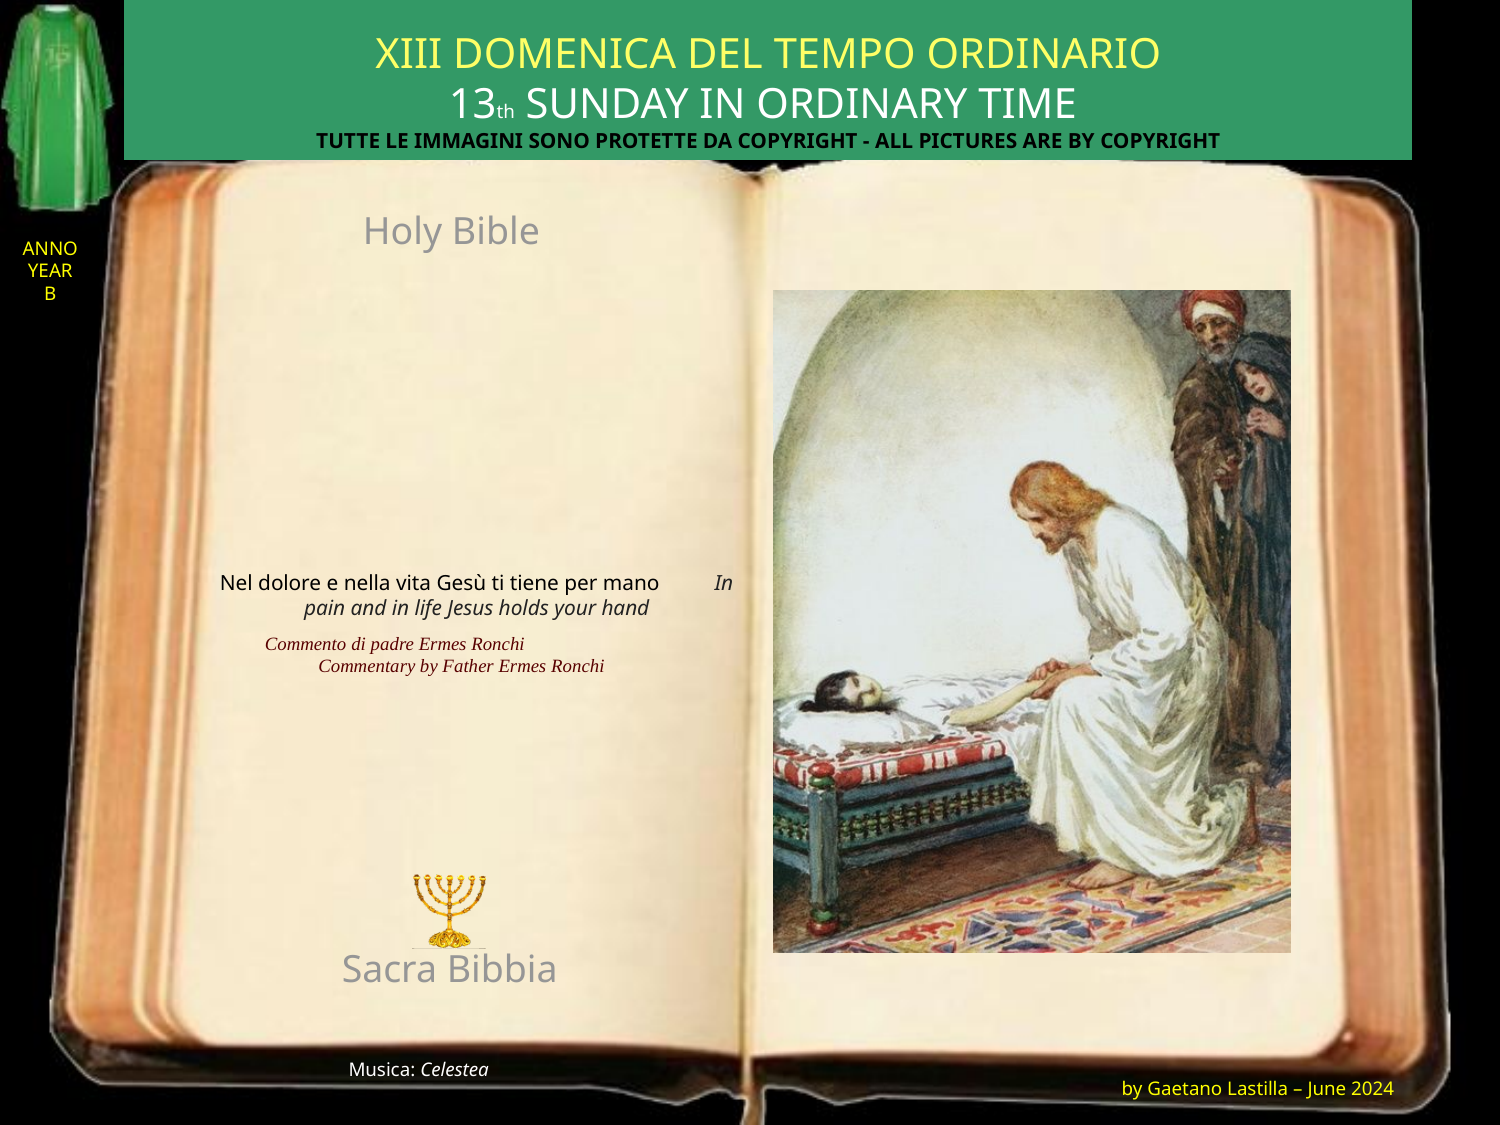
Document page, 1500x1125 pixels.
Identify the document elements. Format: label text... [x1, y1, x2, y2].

text_box Commento di padre Ermes Ronchi Commentary by Father Ermes Ronchi [230, 623, 693, 684]
text_box ANNO YEAR B [7, 229, 93, 312]
text_box Holy Bible [348, 199, 556, 260]
text_box Musica: Celestea [62, 1050, 775, 1088]
picture [0, 0, 1500, 1125]
text_box Sacra Bibbia [187, 937, 713, 998]
text_box Nel dolore e nella vita Gesù ti tiene per mano In pain and in life Jesus holds your hand [183, 562, 771, 628]
text_box XIII DOMENICA DEL TEMPO ORDINARIO 13th SUNDAY IN ORDINARY TIME TUTTE LE IMMAGINI SONO PROTETTE DA COPYRIGHT - ALL PICTURES ARE BY COPYRIGHT [124, 0, 1412, 160]
text_box by Gaetano Lastilla – June 2024 [997, 1068, 1500, 1107]
